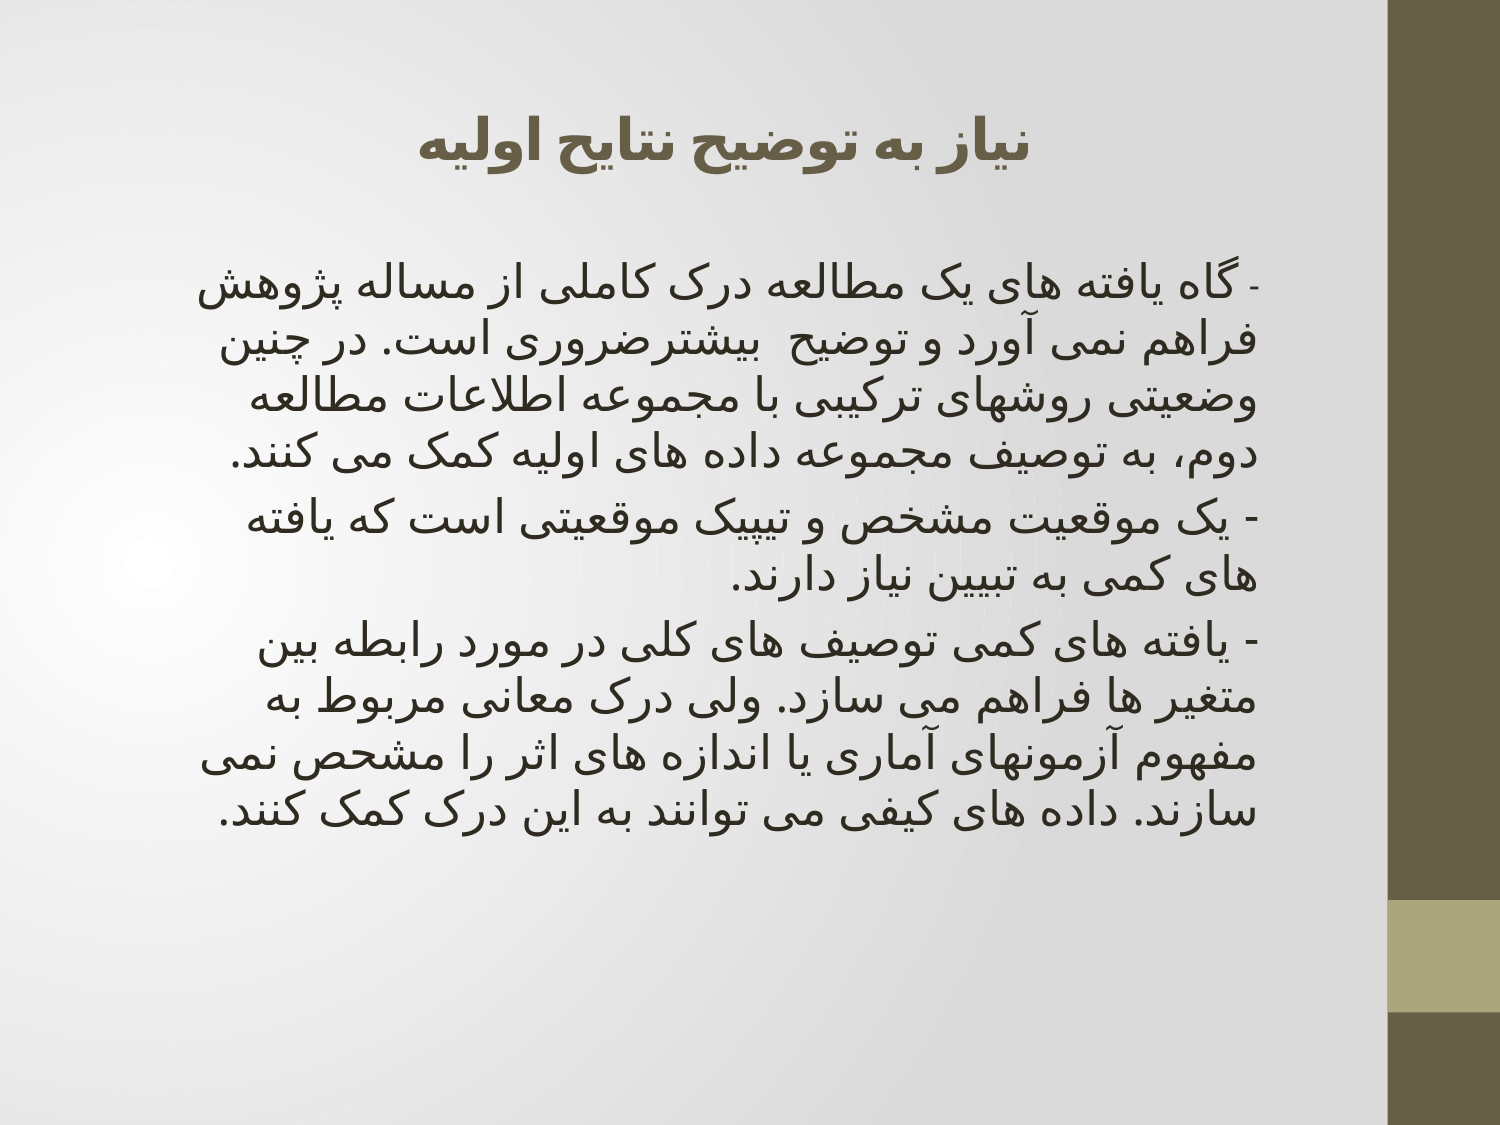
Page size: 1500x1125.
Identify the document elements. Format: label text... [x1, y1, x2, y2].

subtitle - گاه یافته های یک مطالعه درک کاملی از مساله پژوهش فراهم نمی آورد و توضیح بیشترضروری است. در چنین وضعیتی روشهای ترکیبی با مجموعه اطلاعات مطالعه دوم، به توصیف مجموعه داده های اولیه کمک می کنند. - یک موقعیت مشخص و تیپیک موقعیتی است که یافته های کمی به تبیین نیاز دارند. - یافته های کمی توصیف های کلی در مورد رابطه بین متغیر ها فراهم می سازد. ولی درک معانی مربوط به مفهوم آزمونهای آماری یا اندازه های اثر را مشحص نمی سازند. داده های کیفی می توانند به این درک کمک کنند. [159, 243, 1275, 925]
title نیاز به توضیح نتایح اولیه [87, 99, 1363, 250]
